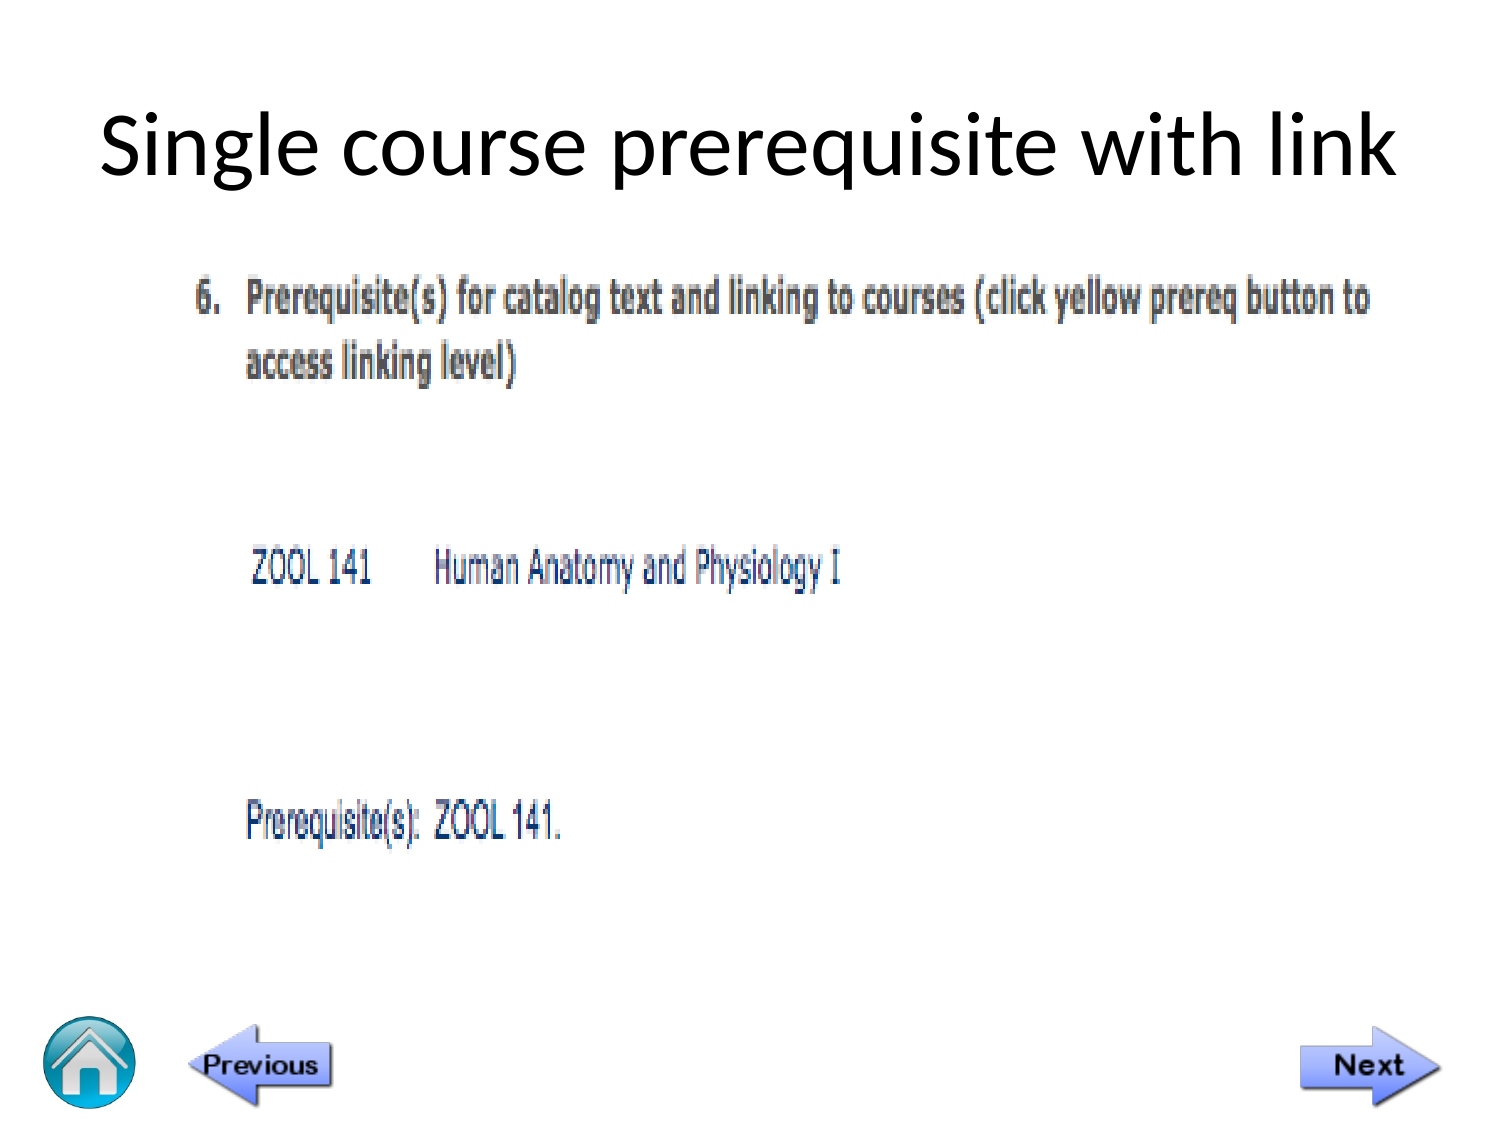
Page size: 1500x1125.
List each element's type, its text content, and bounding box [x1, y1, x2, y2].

title Single course prerequisite with link [75, 45, 1425, 233]
picture [37, 1009, 141, 1113]
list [172, 249, 1401, 926]
picture [187, 1023, 338, 1113]
picture [1299, 1025, 1447, 1113]
